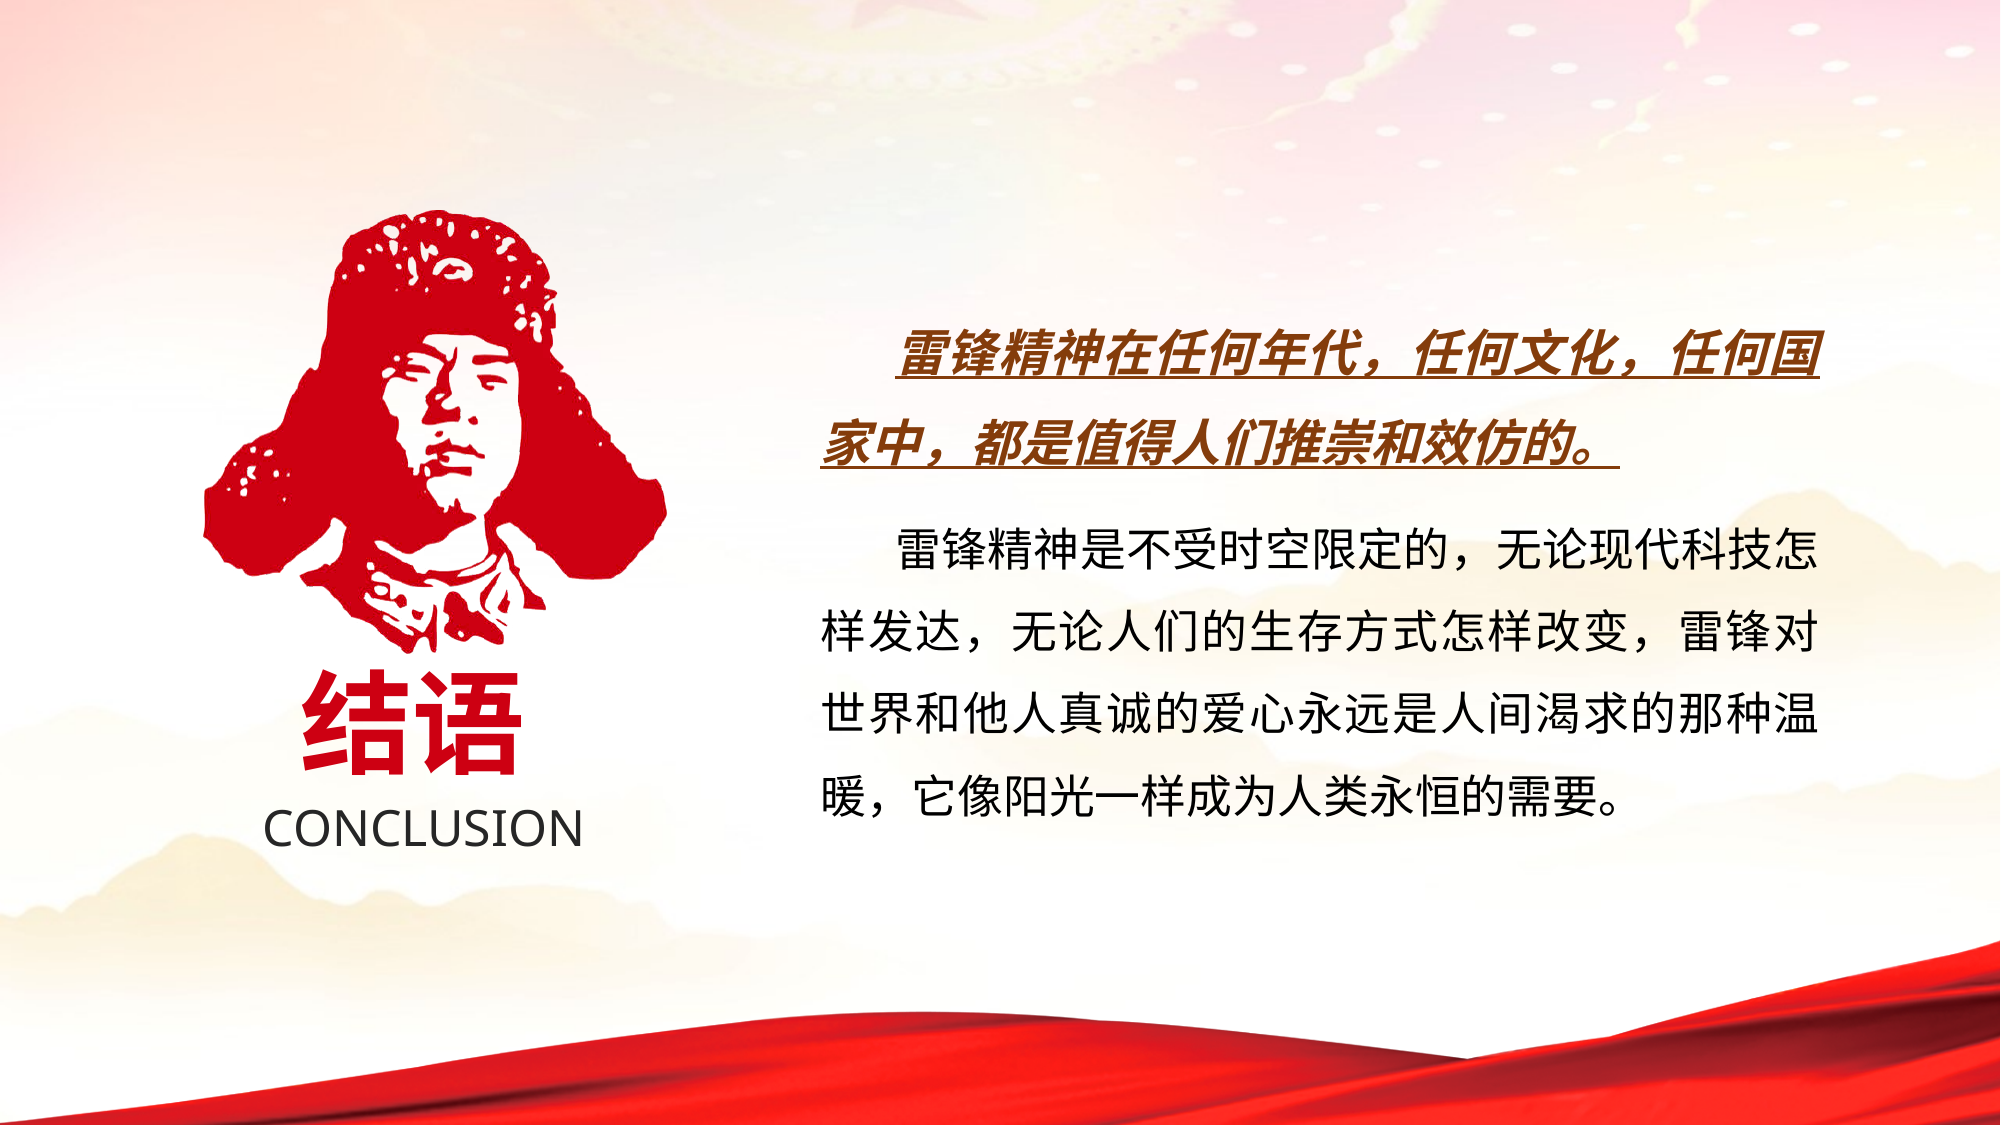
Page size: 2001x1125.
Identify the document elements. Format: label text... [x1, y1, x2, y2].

text_box 雷锋精神在任何年代，任何文化，任何国家中，都是值得人们推崇和效仿的。 雷锋精神是不受时空限定的，无论现代科技怎样发达，无论人们的生存方式怎样改变，雷锋对世界和他人真诚的爱心永远是人间渴求的那种温暖，它像阳光一样成为人类永恒的需要。 [805, 284, 1835, 830]
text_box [165, 178, 697, 865]
picture [0, 0, 2001, 1125]
